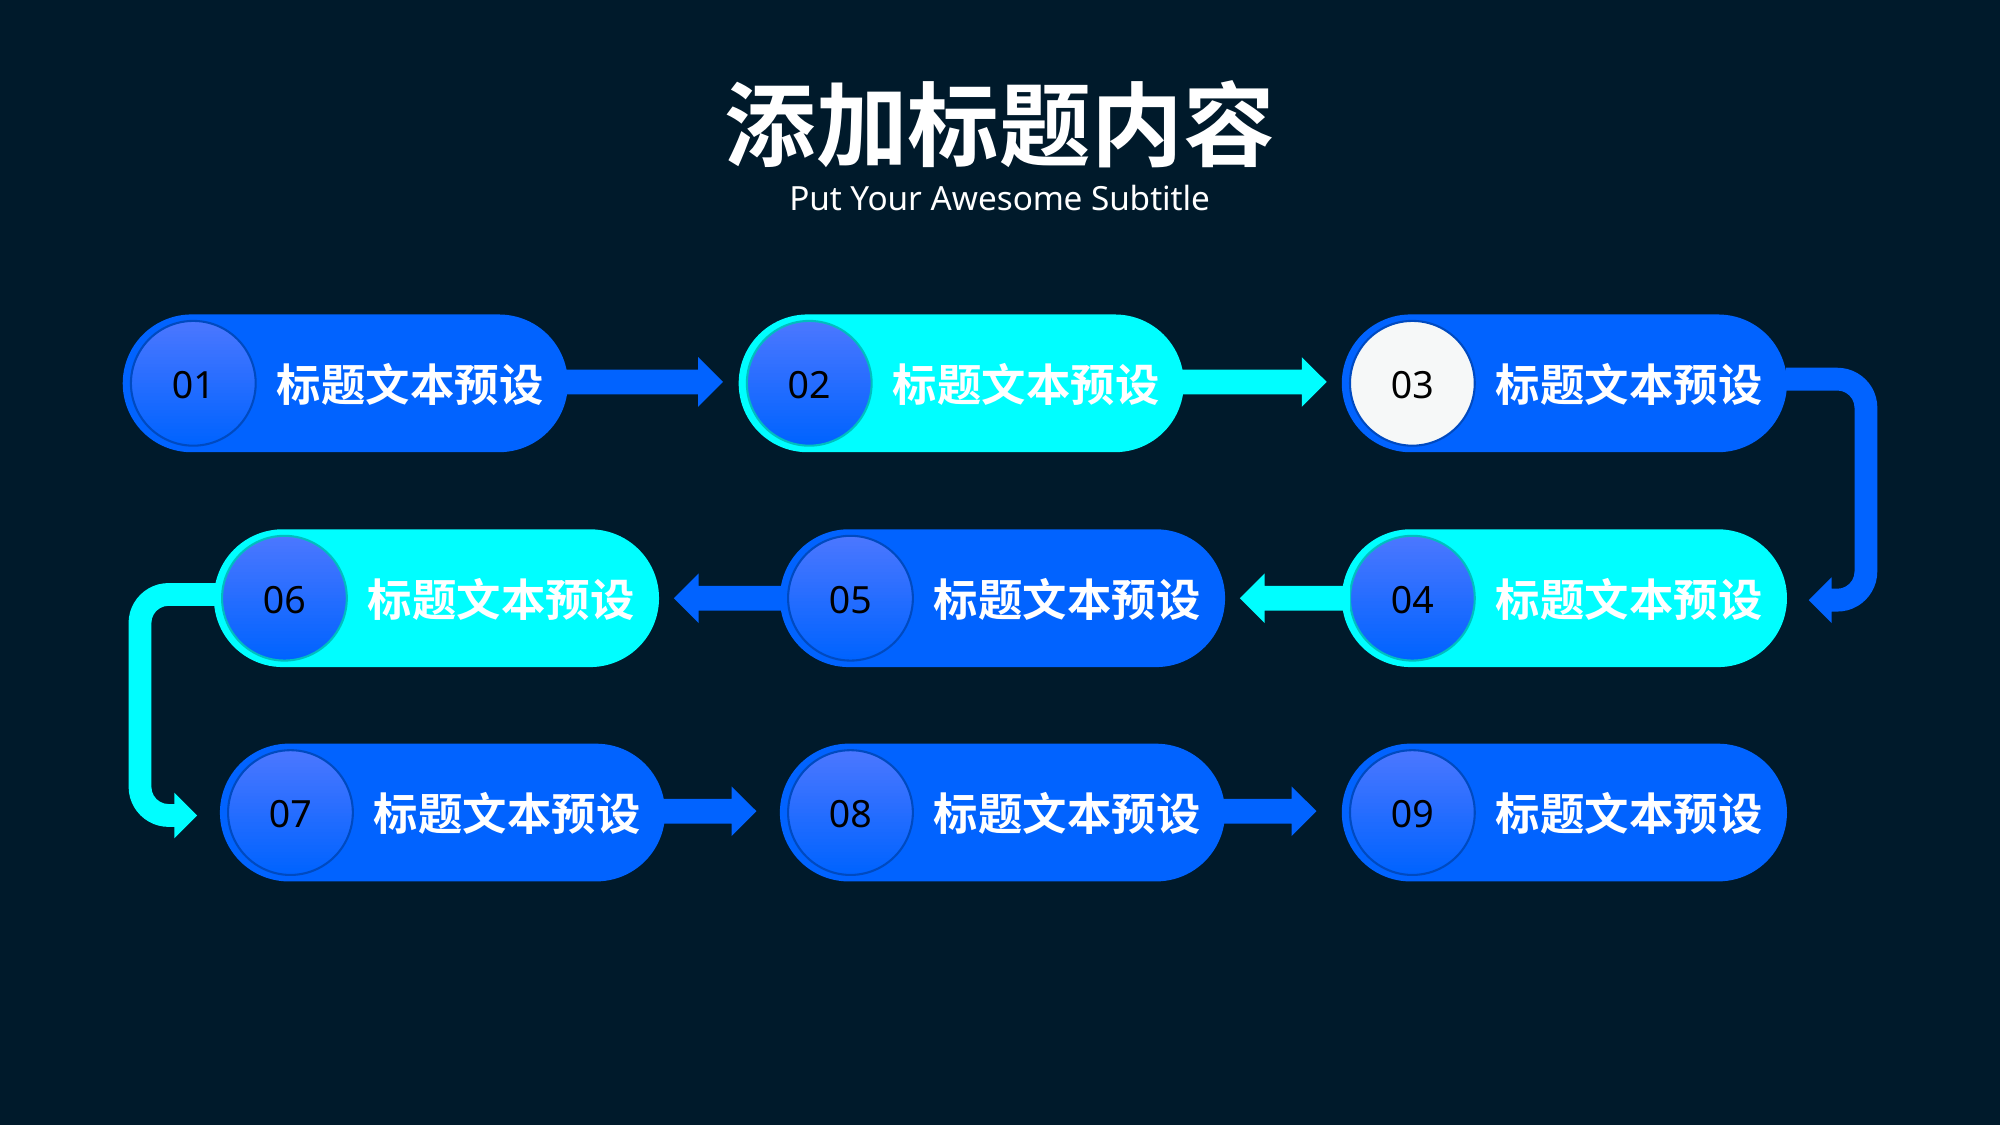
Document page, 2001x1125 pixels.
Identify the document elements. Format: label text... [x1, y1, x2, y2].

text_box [122, 314, 1878, 882]
text_box 添加标题内容 [709, 60, 1291, 185]
text_box Put Your Awesome Subtitle [774, 169, 1226, 225]
